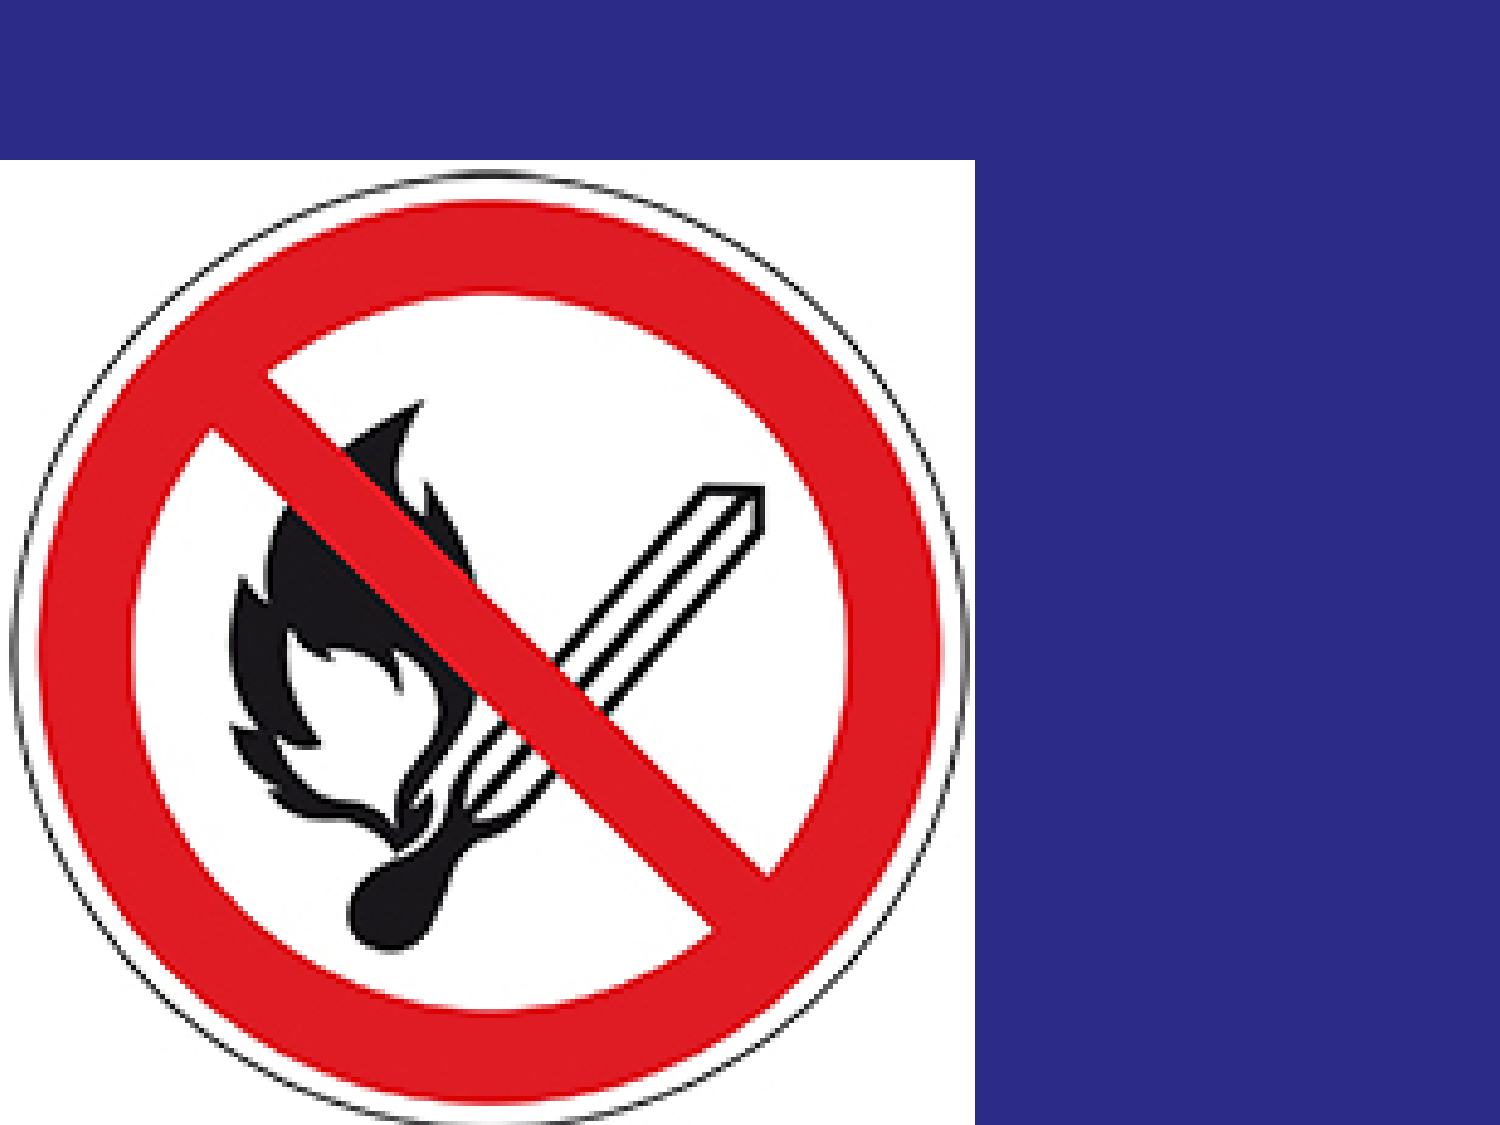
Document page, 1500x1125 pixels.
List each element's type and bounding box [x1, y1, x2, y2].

picture [0, 160, 975, 1125]
